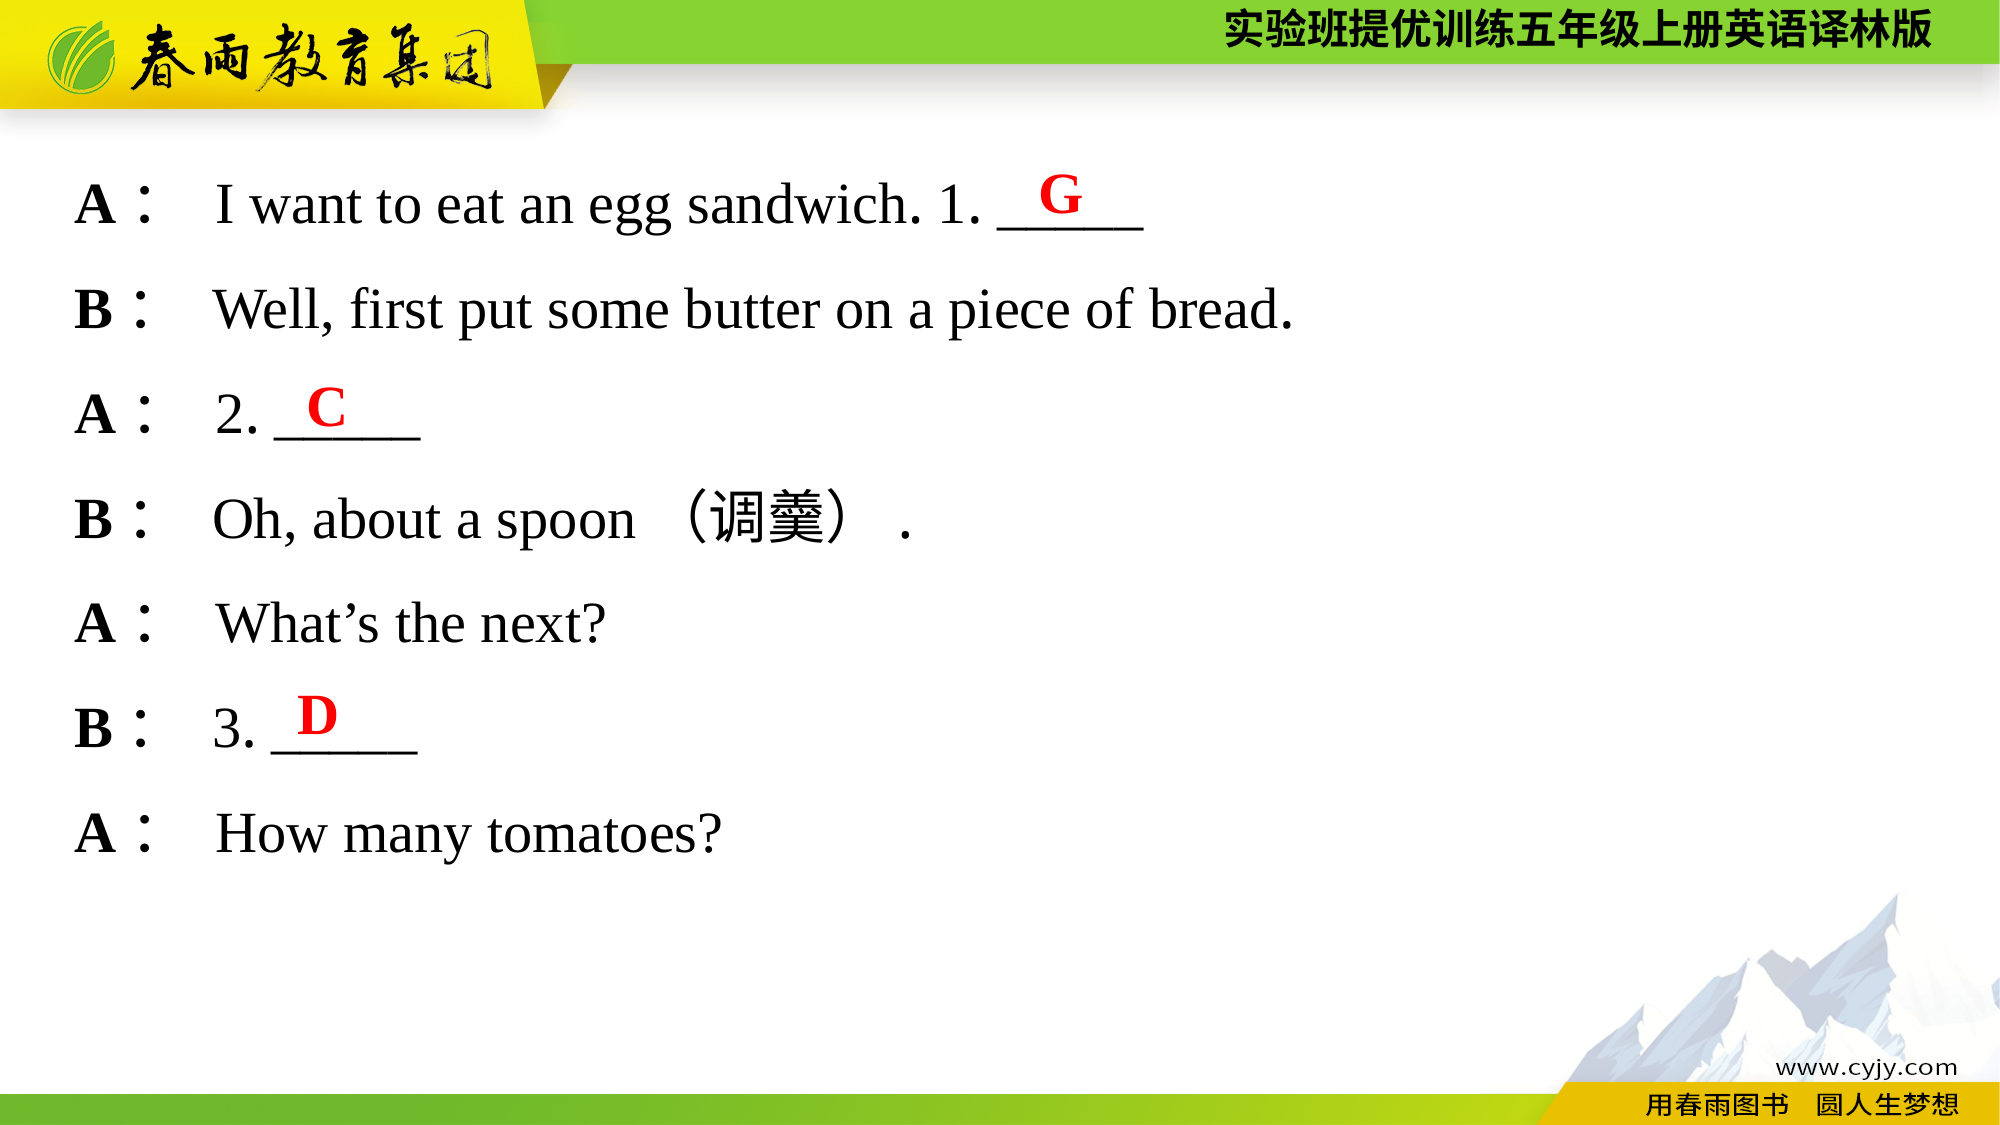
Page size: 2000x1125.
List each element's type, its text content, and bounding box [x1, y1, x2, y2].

picture [0, 0, 2000, 1125]
text_box D [282, 668, 355, 754]
text_box G [1023, 147, 1099, 233]
list A： I want to eat an egg sandwich. 1. _____ B： Well, first put some butter on a piece of bread. A： 2. _____ B： Oh, about a spoon（调羹）. A： What’s the next? B： 3. _____ A： How many tomatoes? [59, 122, 1944, 867]
text_box C [291, 360, 364, 445]
